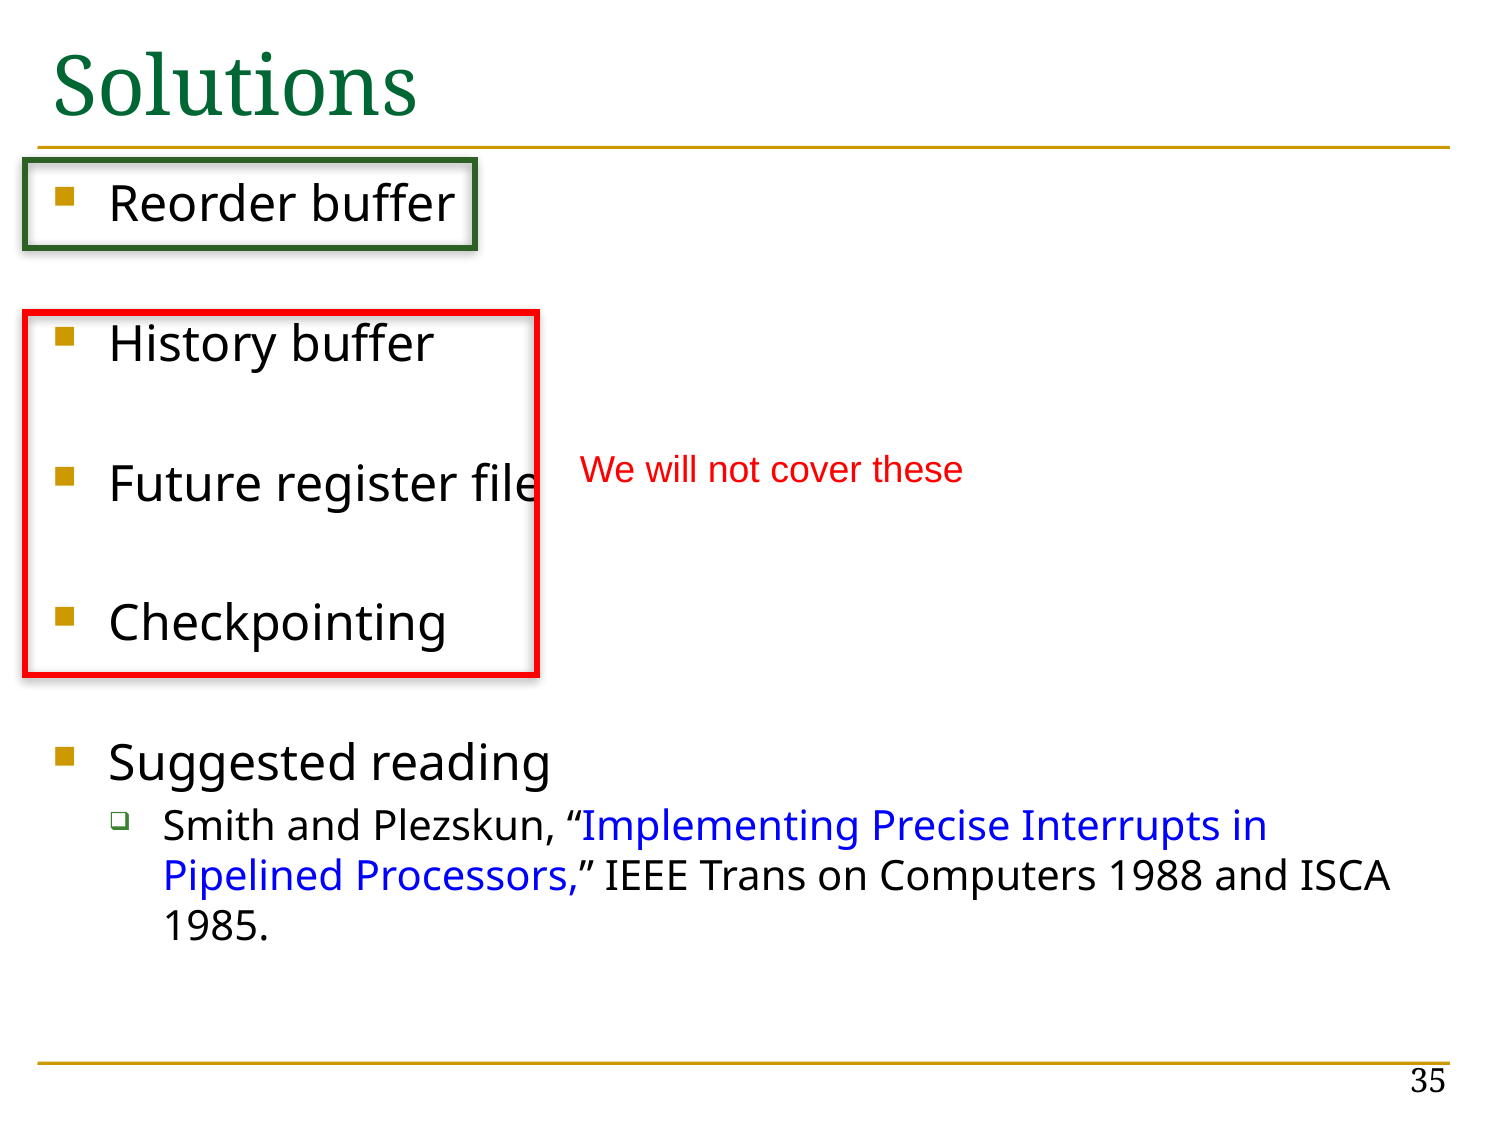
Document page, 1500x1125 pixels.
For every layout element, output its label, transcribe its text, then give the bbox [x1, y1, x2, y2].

text_box We will not cover these [564, 437, 979, 498]
text_box [24, 160, 475, 248]
text_box [24, 312, 538, 675]
title Solutions [37, 24, 1450, 163]
slide_number 35 [1111, 1036, 1462, 1112]
list Reorder buffer History buffer Future register file Checkpointing Suggested reading Smith and Plezskun, “Implementing Precise Interrupts in Pipelined Processors,” IEEE Trans on Computers 1988 and ISCA 1985. [37, 163, 1450, 1016]
